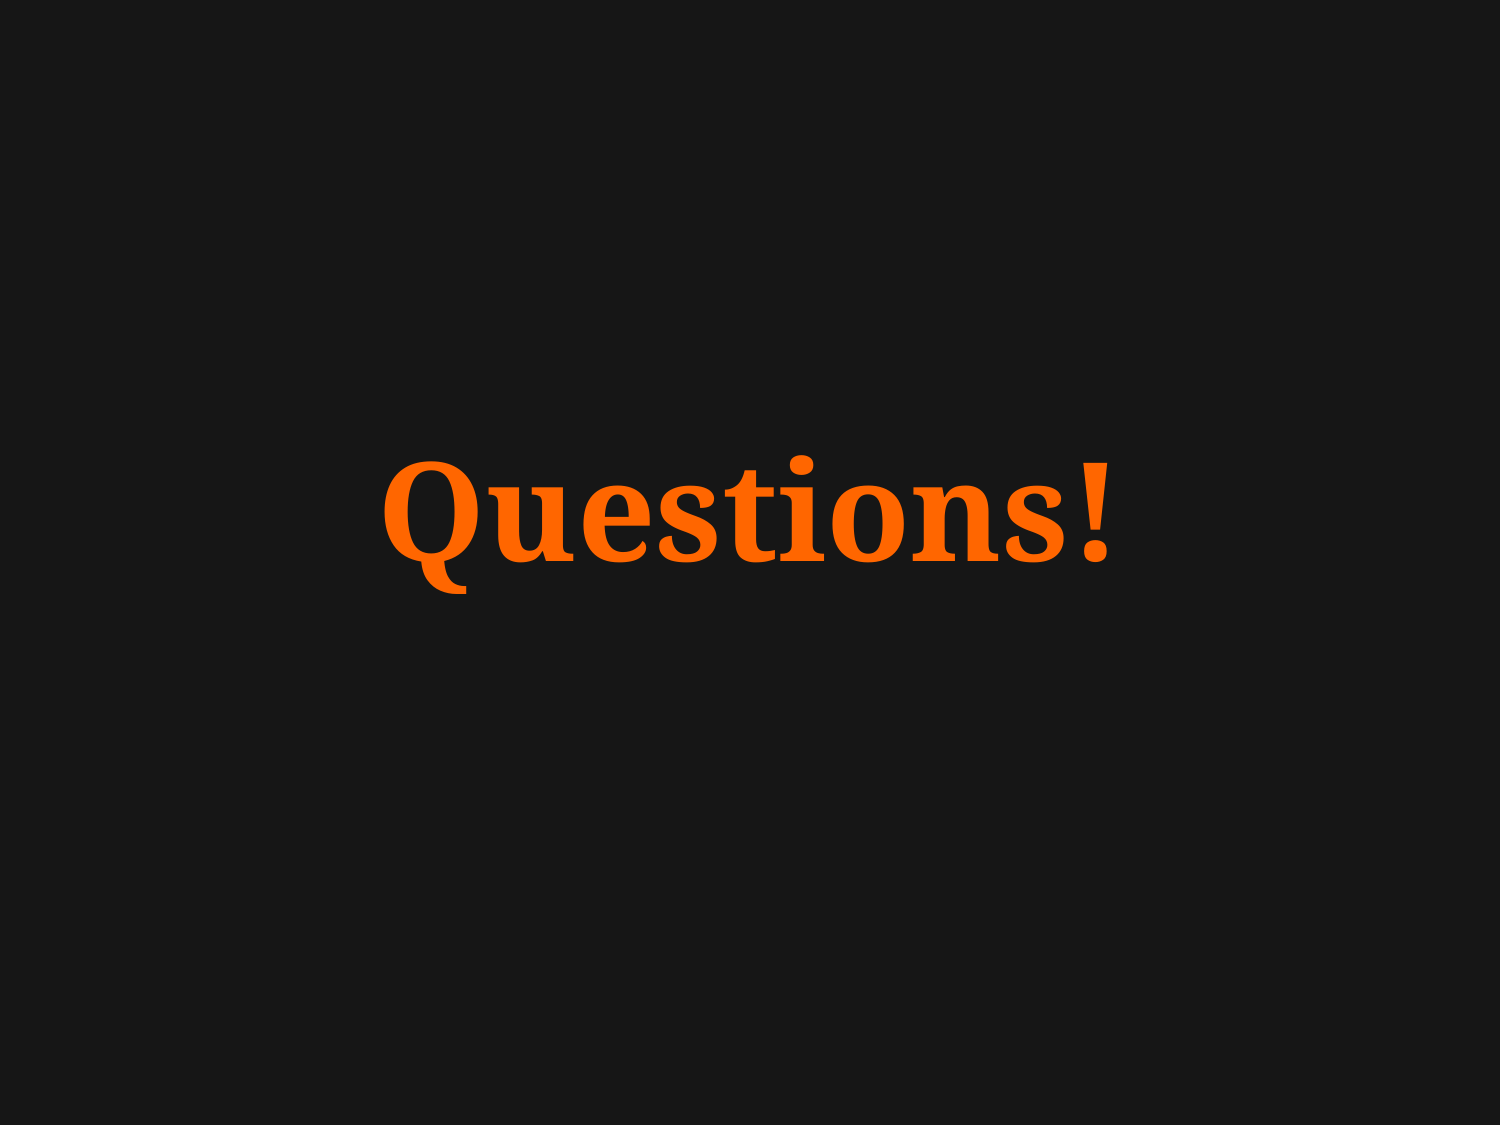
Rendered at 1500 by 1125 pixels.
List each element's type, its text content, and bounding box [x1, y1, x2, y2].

title Questions! [74, 412, 1426, 601]
